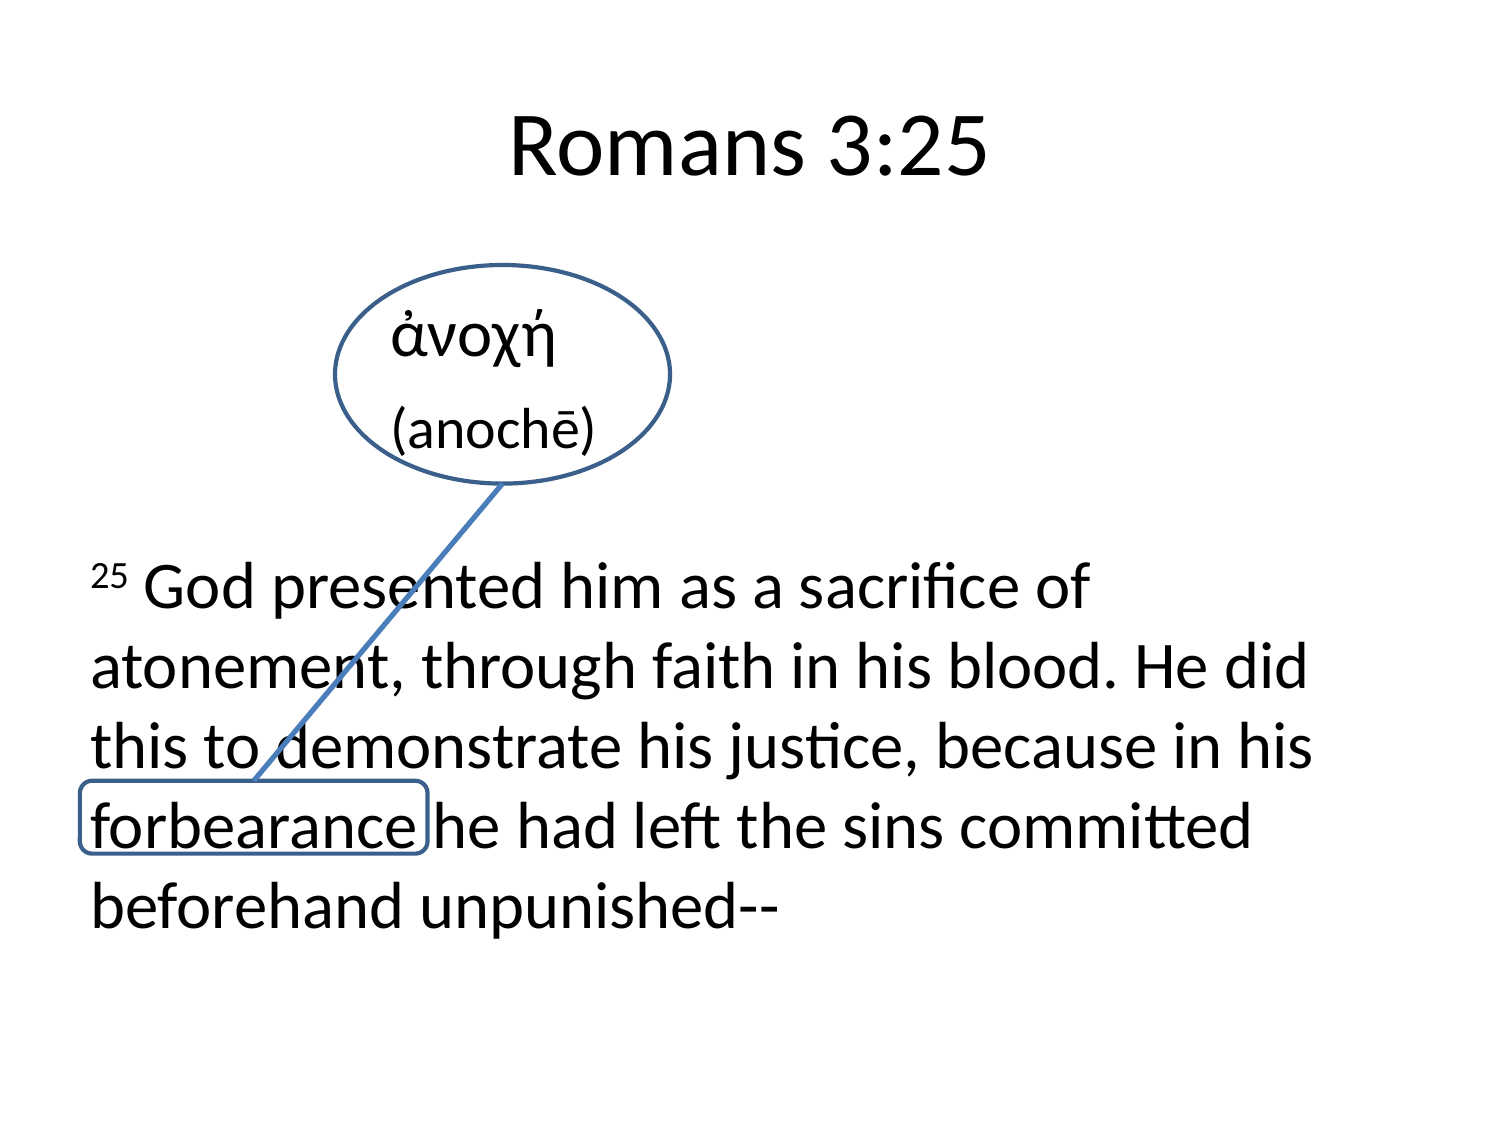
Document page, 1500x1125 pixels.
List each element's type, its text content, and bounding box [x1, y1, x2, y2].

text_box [253, 483, 503, 782]
text_box [77, 778, 430, 856]
title Romans 3:25 [75, 45, 1425, 233]
text_box [332, 262, 673, 486]
list ἀνοχή (anochē) 25 God presented him as a sacrifice of atonement, through faith in his blood. He did this to demonstrate his justice, because in his forbearance he had left the sins committed beforehand unpunished-- [75, 262, 1425, 1005]
